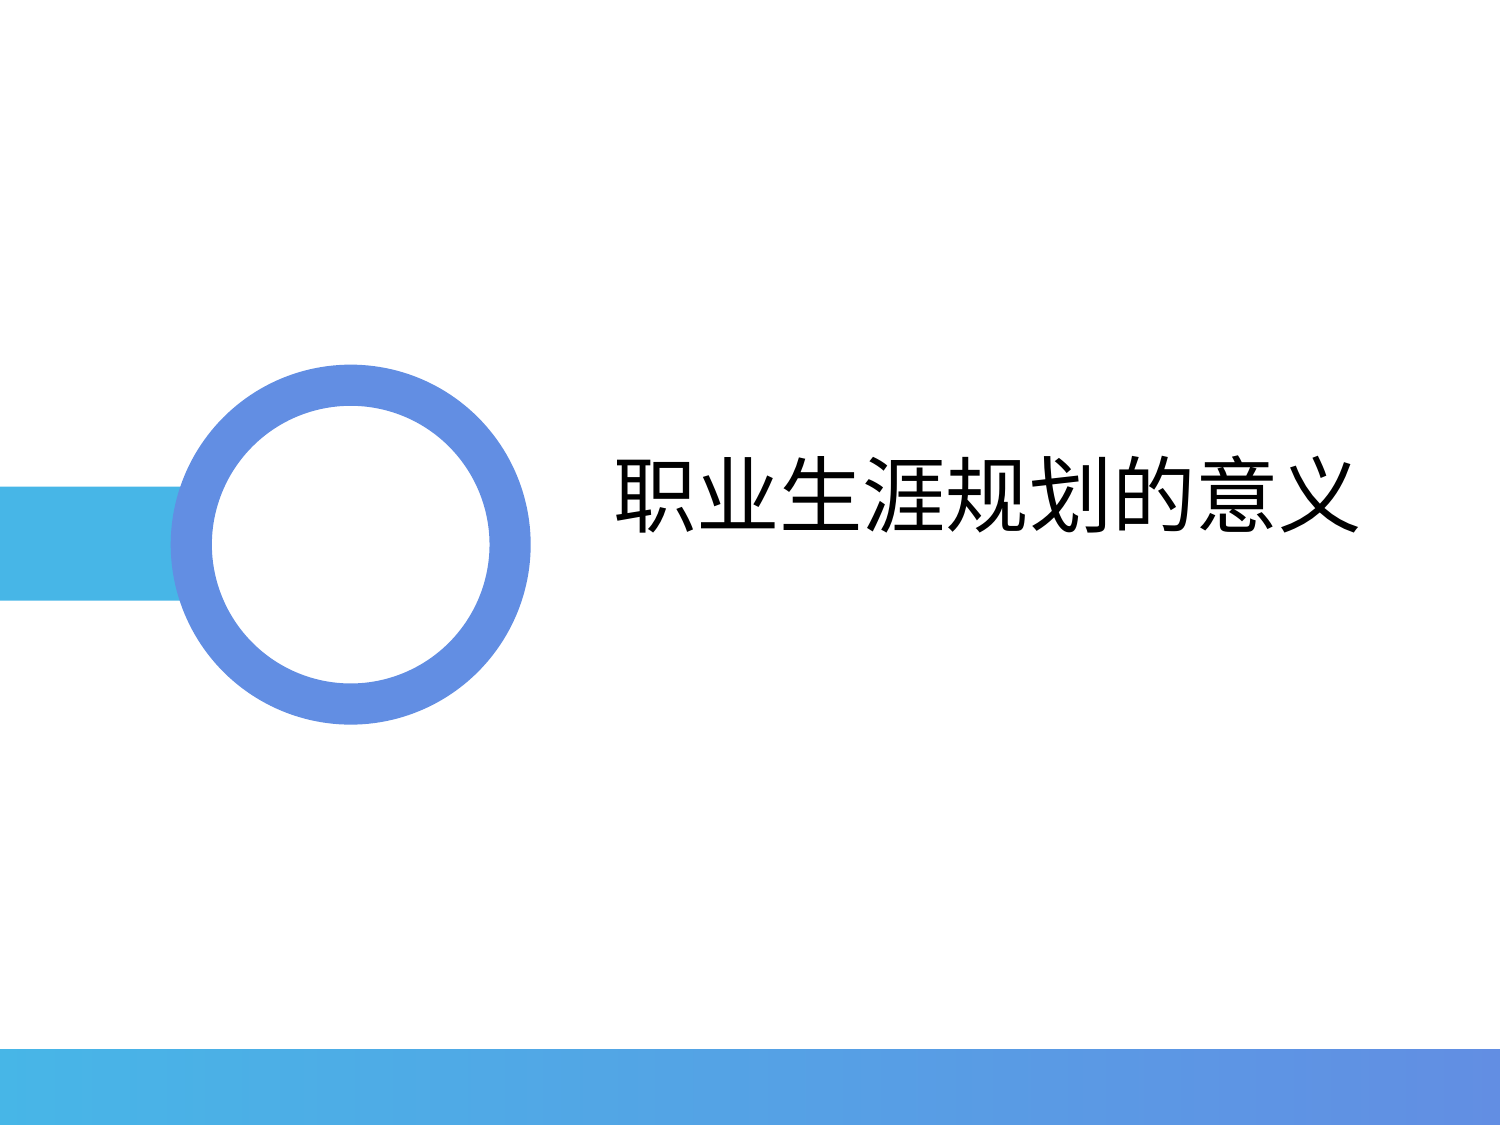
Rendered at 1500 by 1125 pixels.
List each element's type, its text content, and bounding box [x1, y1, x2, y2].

title 职业生涯规划的意义 [533, 403, 1442, 596]
